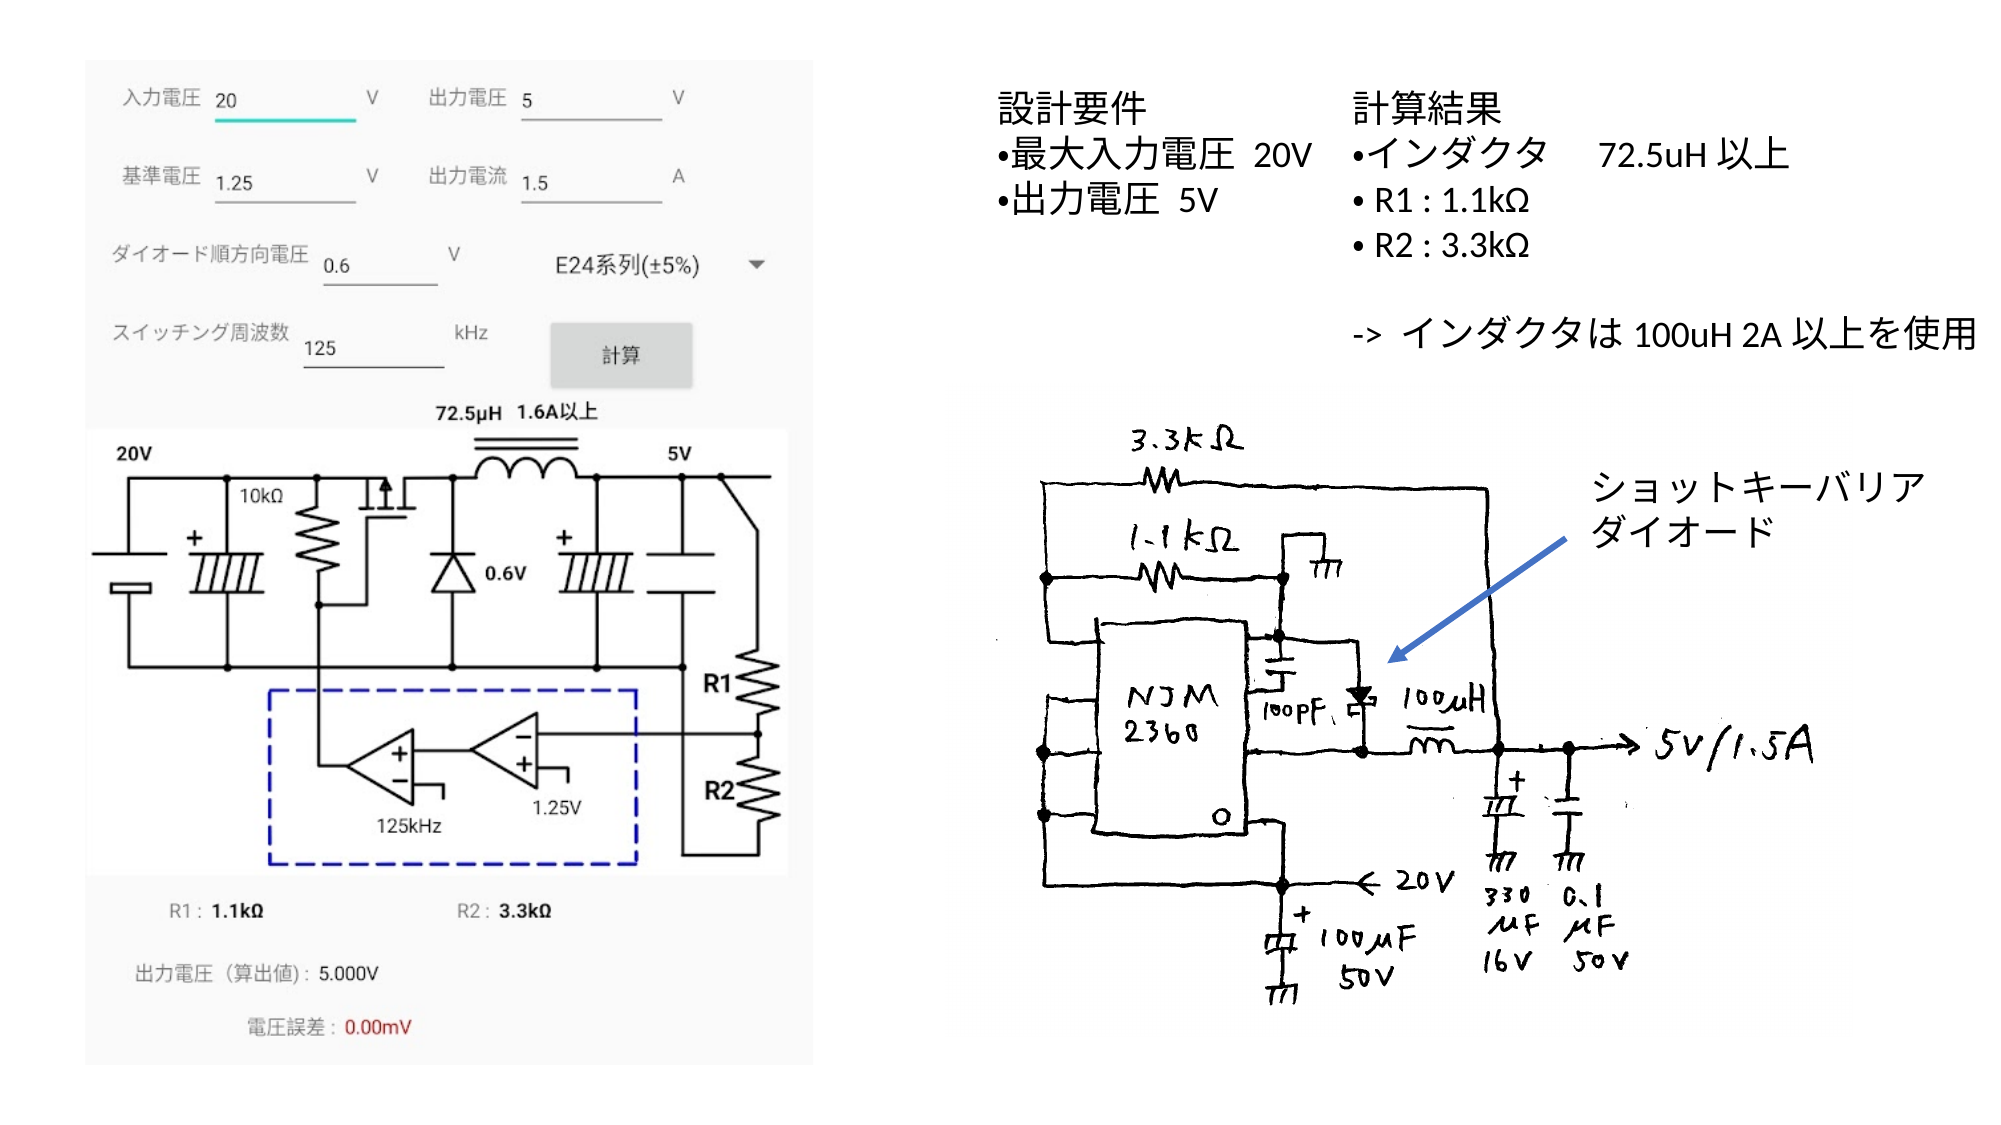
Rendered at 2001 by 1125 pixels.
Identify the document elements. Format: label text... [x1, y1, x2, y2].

text_box ショットキーバリアダイオード [1853, 456, 1965, 562]
text_box 計算結果 ・インダクタ 72.5uH以上 ・R1 : 1.1kΩ ・R2 : 3.3kΩ -> インダクタは100uH 2A以上を使用 [1337, 77, 1994, 363]
picture [85, 60, 814, 1065]
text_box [1387, 538, 1566, 664]
picture [945, 383, 1853, 1037]
text_box 設計要件 ・最大入力電圧 20V ・出力電圧 5V [983, 77, 1328, 228]
